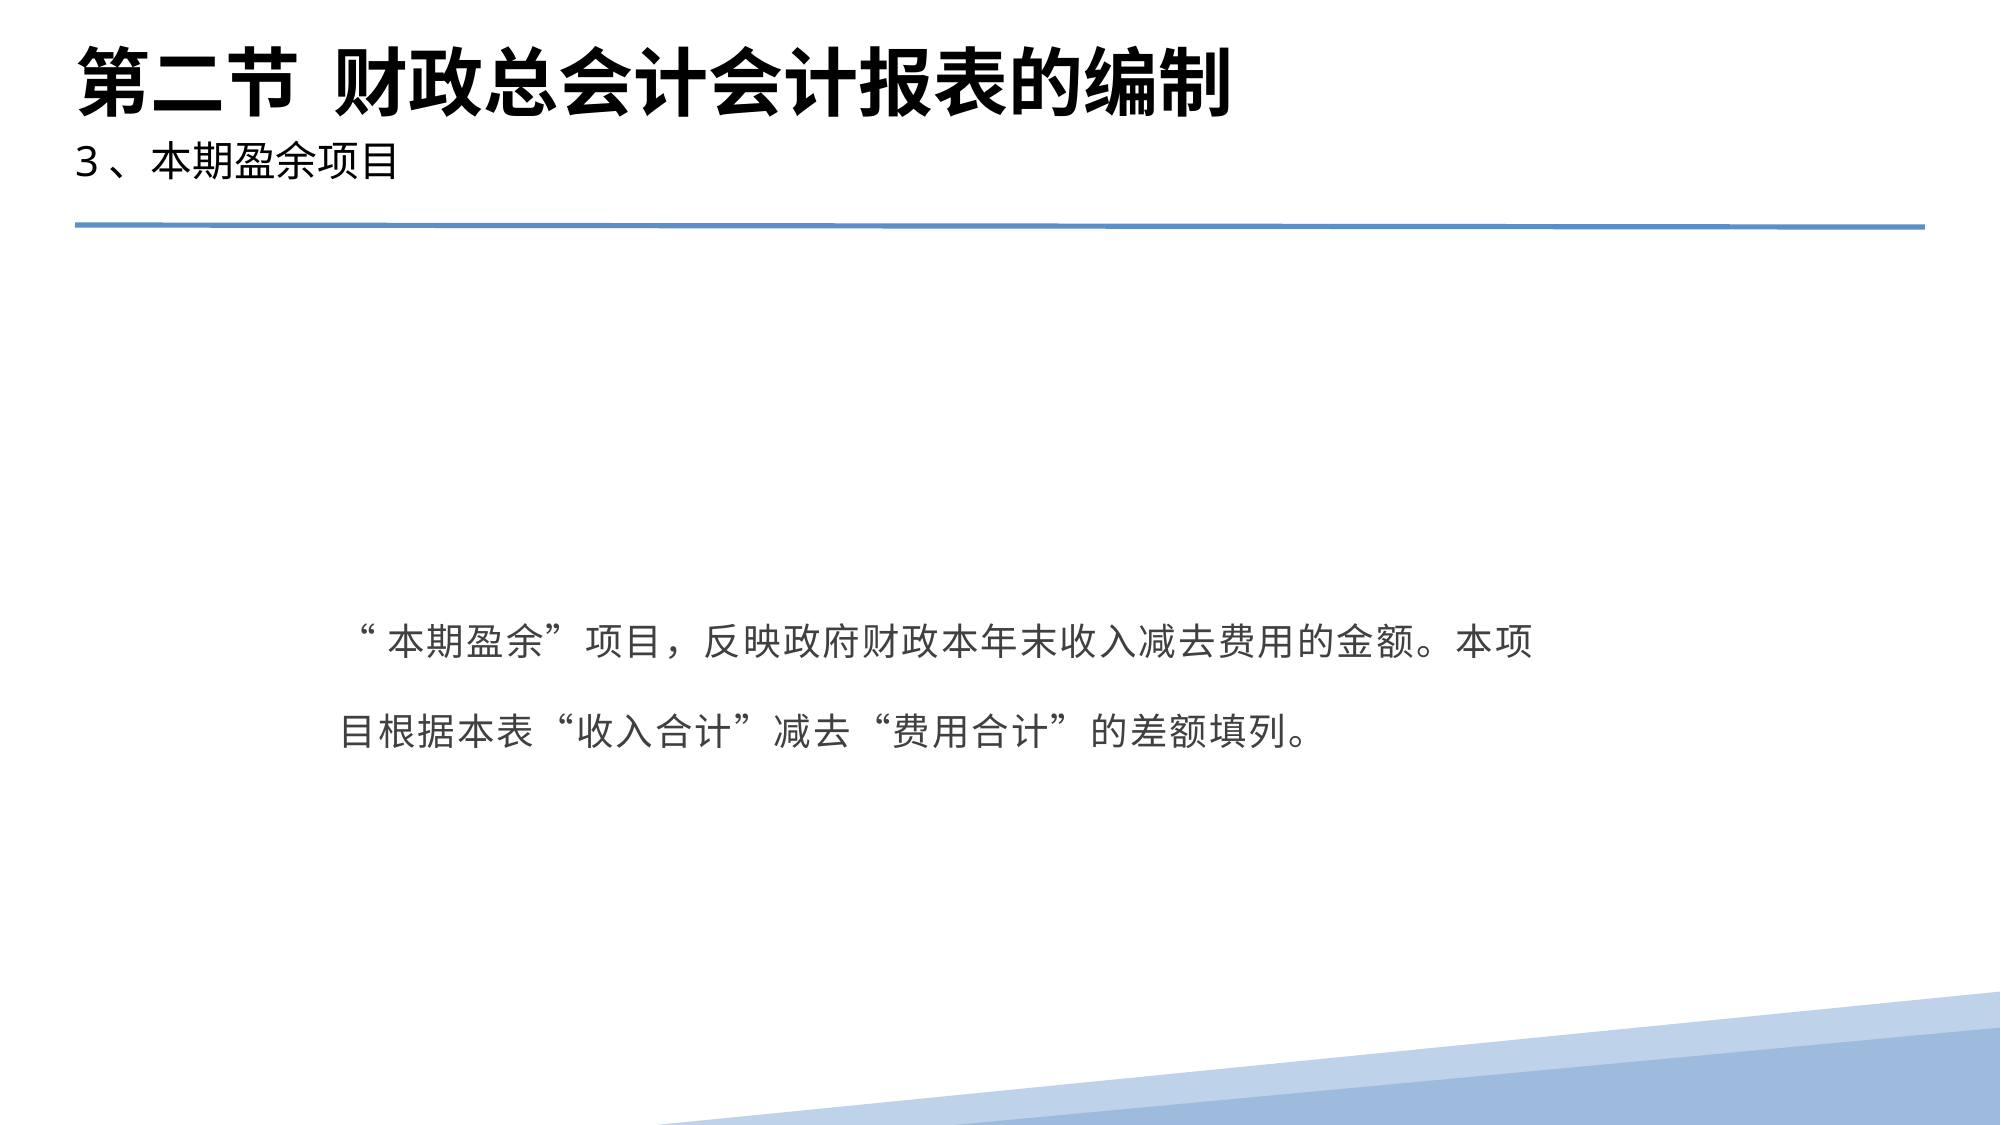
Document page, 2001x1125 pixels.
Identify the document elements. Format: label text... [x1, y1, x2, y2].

text_box “本期盈余”项目，反映政府财政本年末收入减去费用的金额。本项目根据本表“收入合计”减去“费用合计”的差额填列。 [328, 310, 1565, 1015]
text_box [74, 224, 1925, 228]
text_box 第二节 财政总会计会计报表的编制 [75, 24, 1925, 124]
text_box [656, 991, 2000, 1125]
text_box 3、本期盈余项目 [75, 124, 1925, 200]
